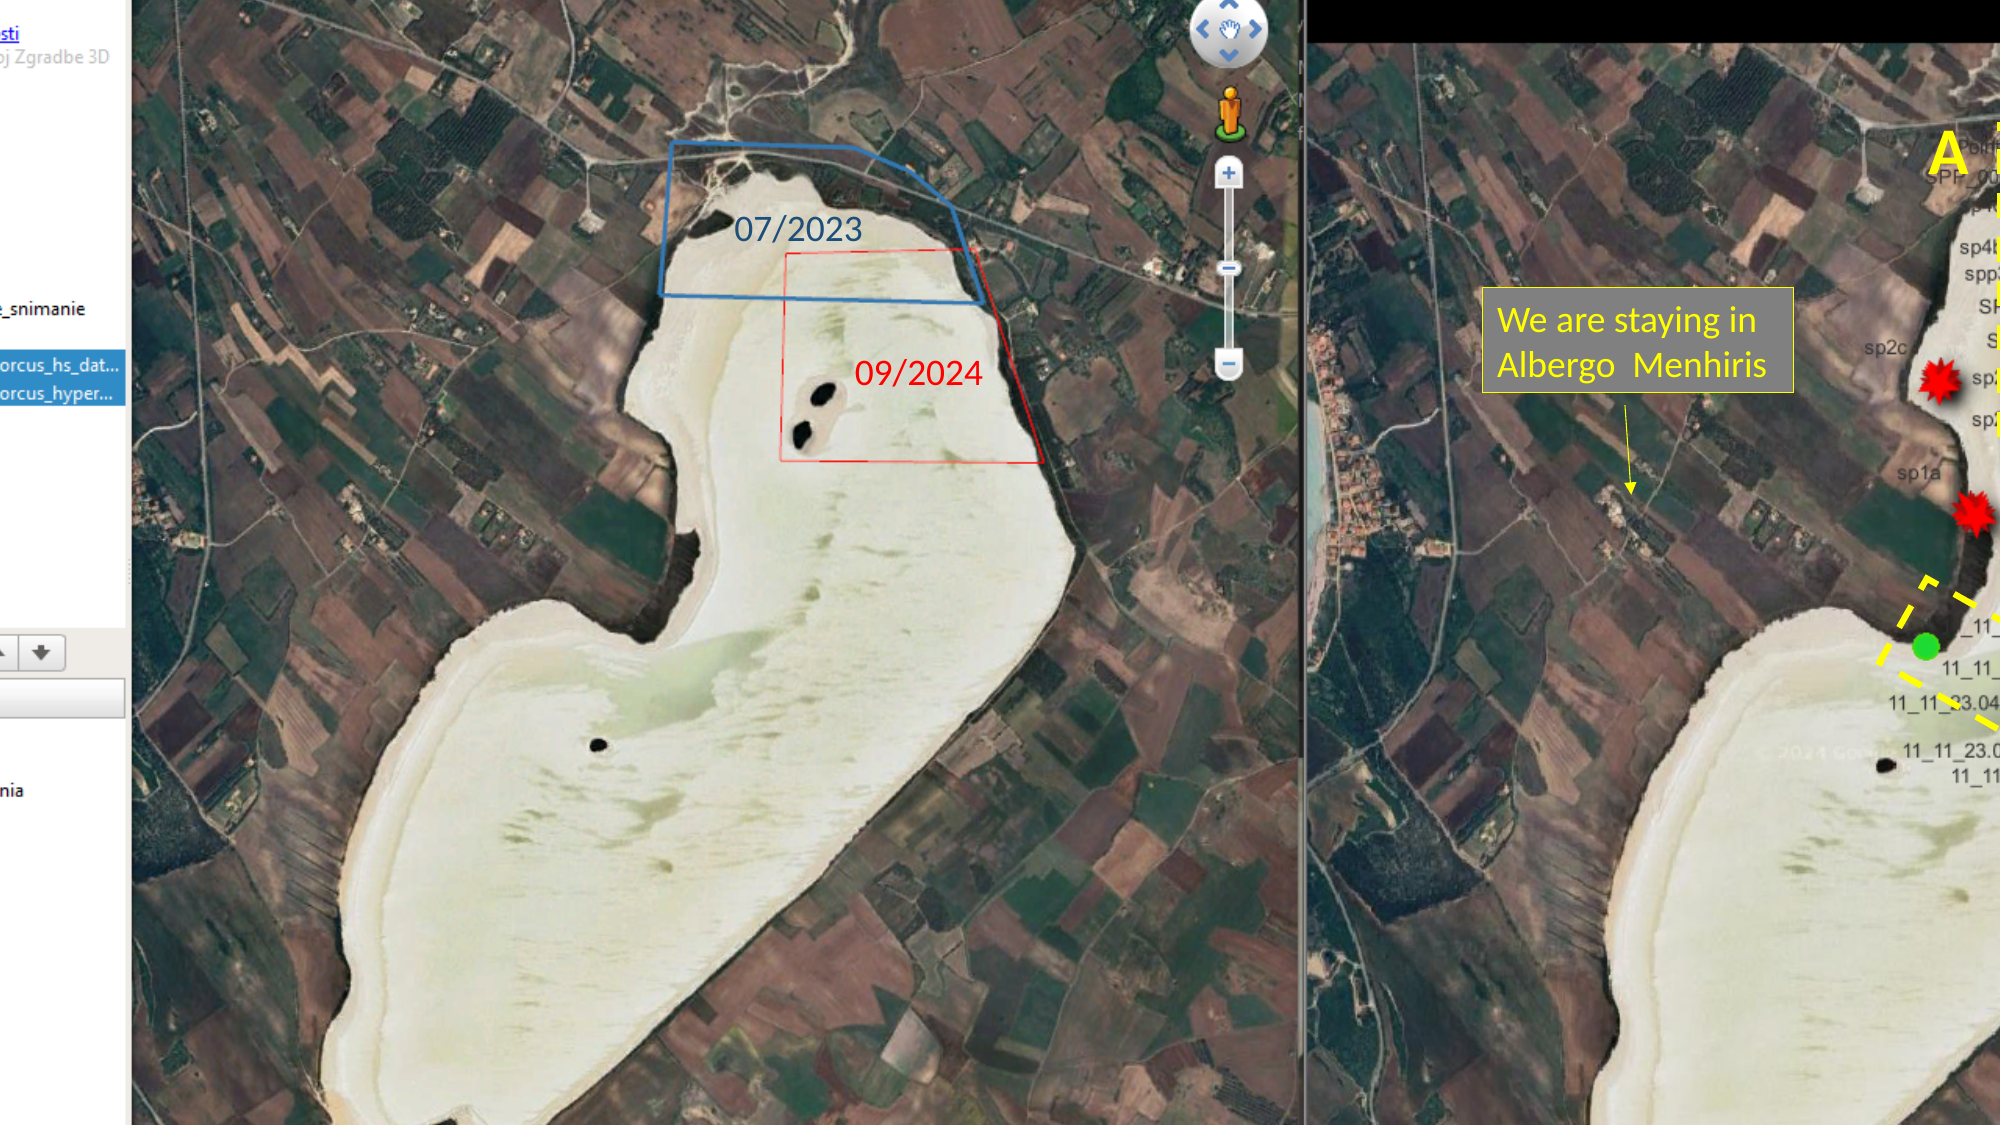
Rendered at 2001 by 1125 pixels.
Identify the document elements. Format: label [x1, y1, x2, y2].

picture [0, 0, 2000, 1125]
text_box [1624, 405, 1632, 495]
